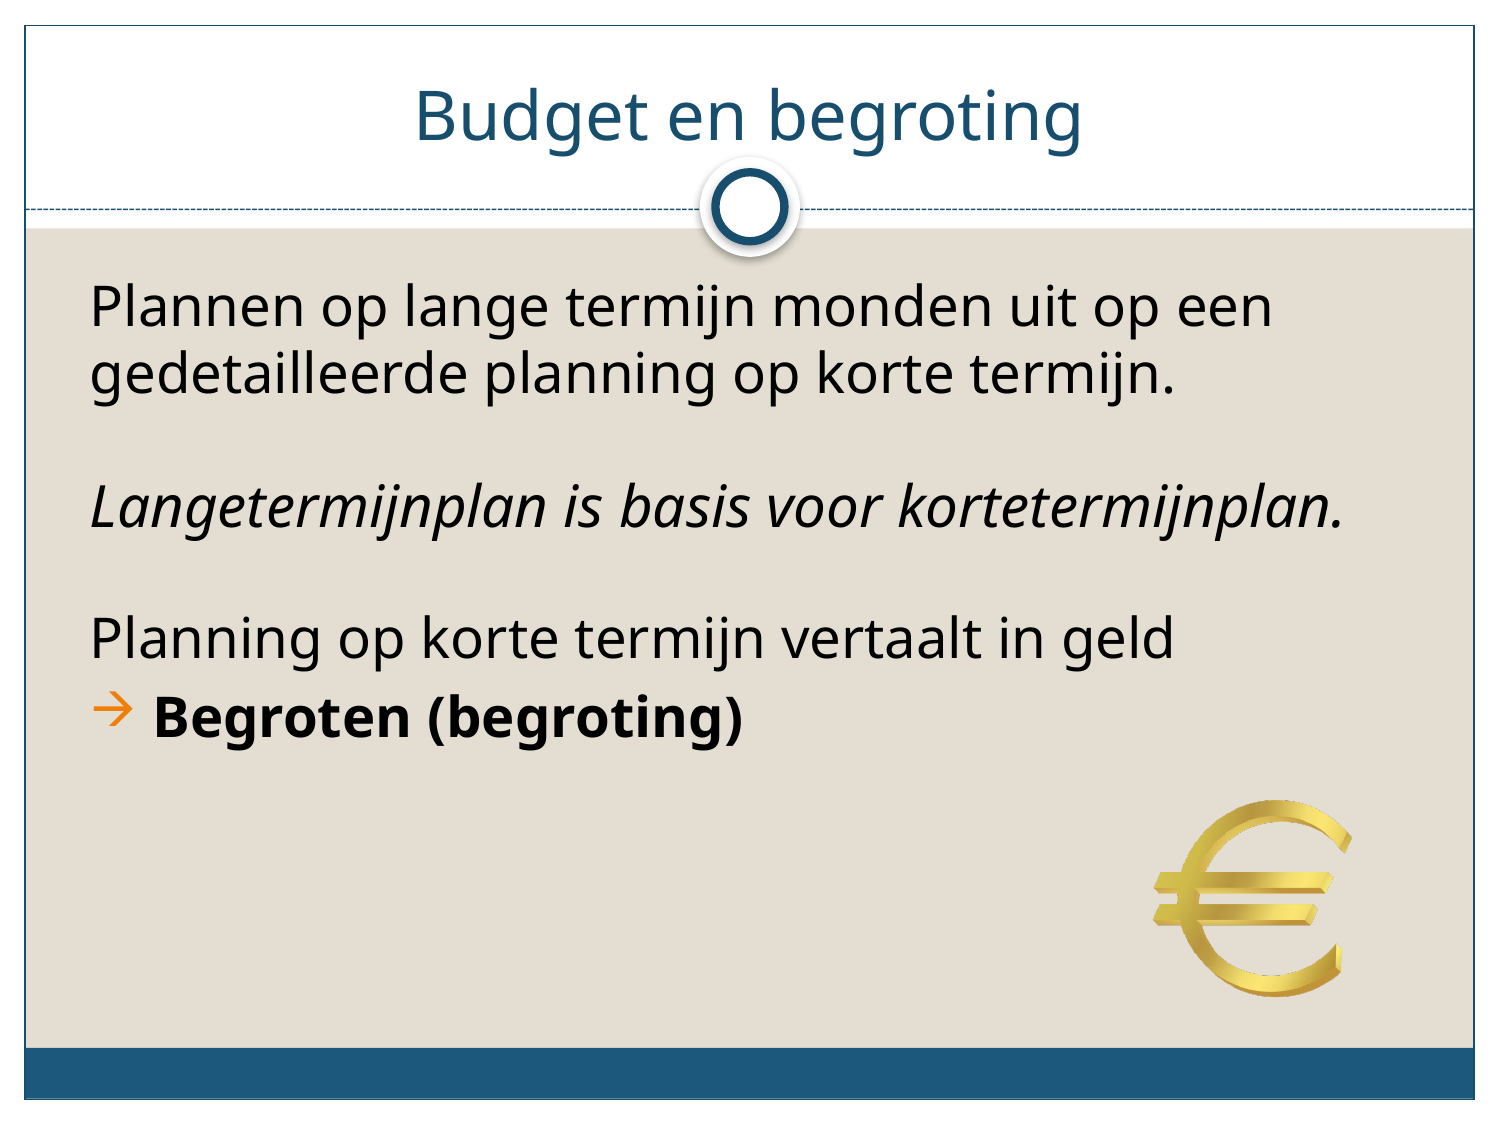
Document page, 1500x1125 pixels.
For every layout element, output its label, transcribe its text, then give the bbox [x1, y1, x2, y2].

list Plannen op lange termijn monden uit op een gedetailleerde planning op korte termijn. Langetermijnplan is basis voor kortetermijnplan. Planning op korte termijn vertaalt in geld Begroten (begroting) [75, 262, 1425, 1059]
title Budget en begroting [49, 37, 1450, 162]
text_box [99, 70, 1450, 258]
picture [1151, 798, 1353, 999]
